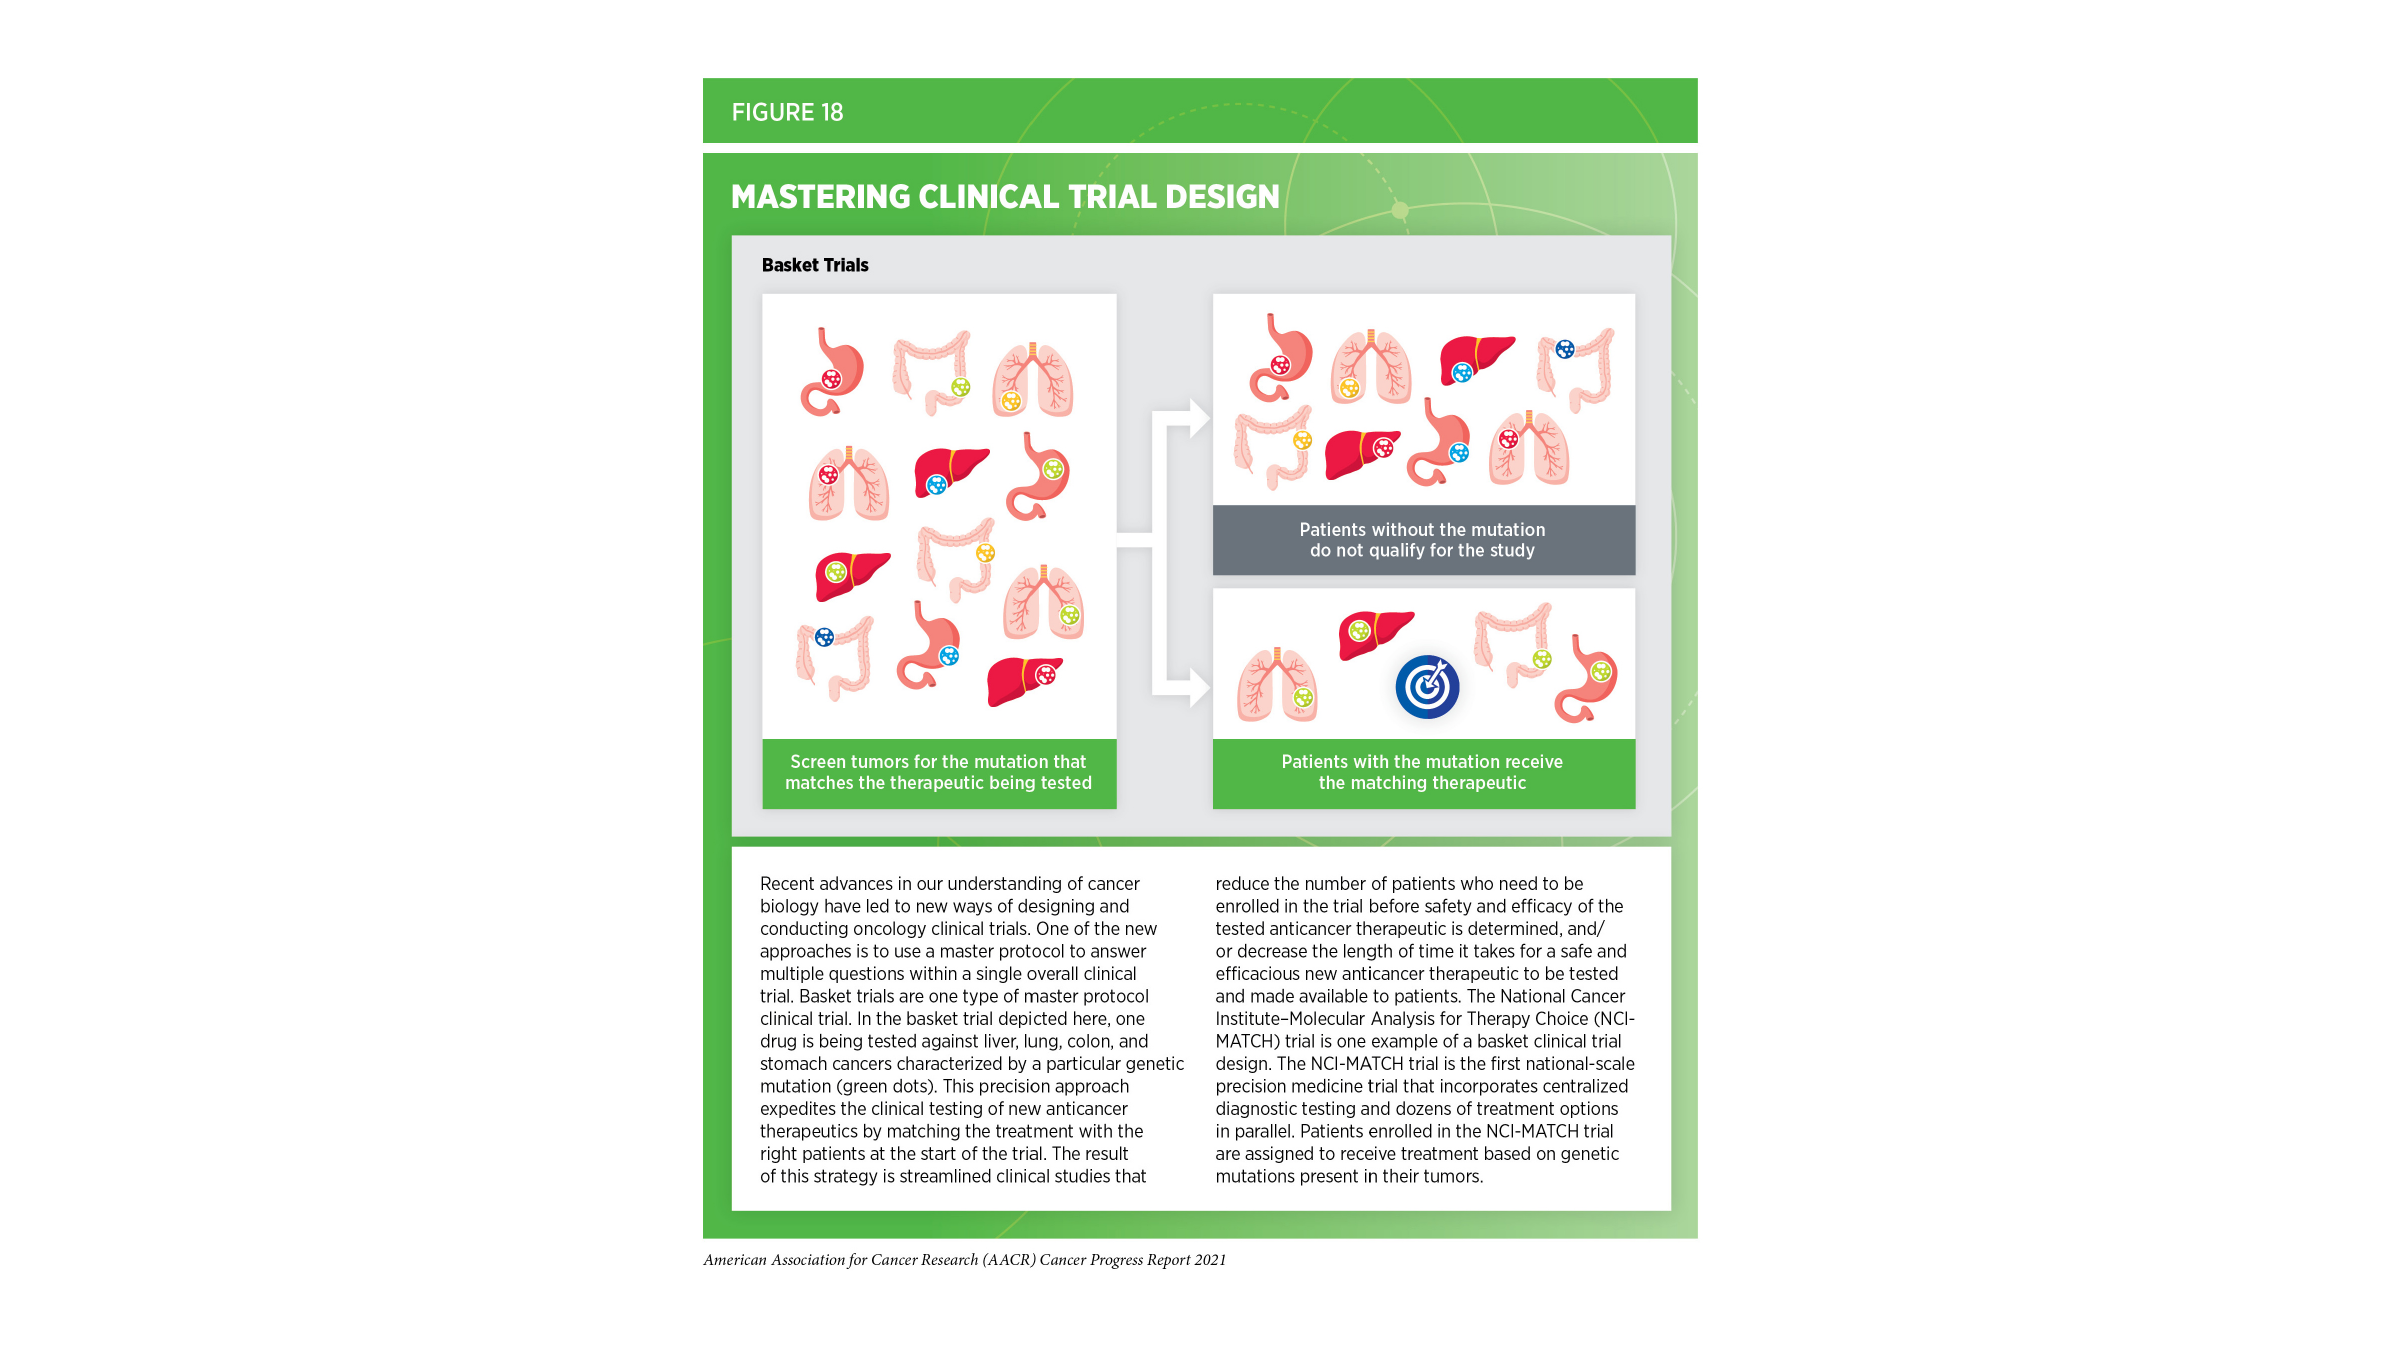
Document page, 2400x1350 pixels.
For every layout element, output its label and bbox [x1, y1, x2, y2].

picture [693, 71, 1707, 1279]
